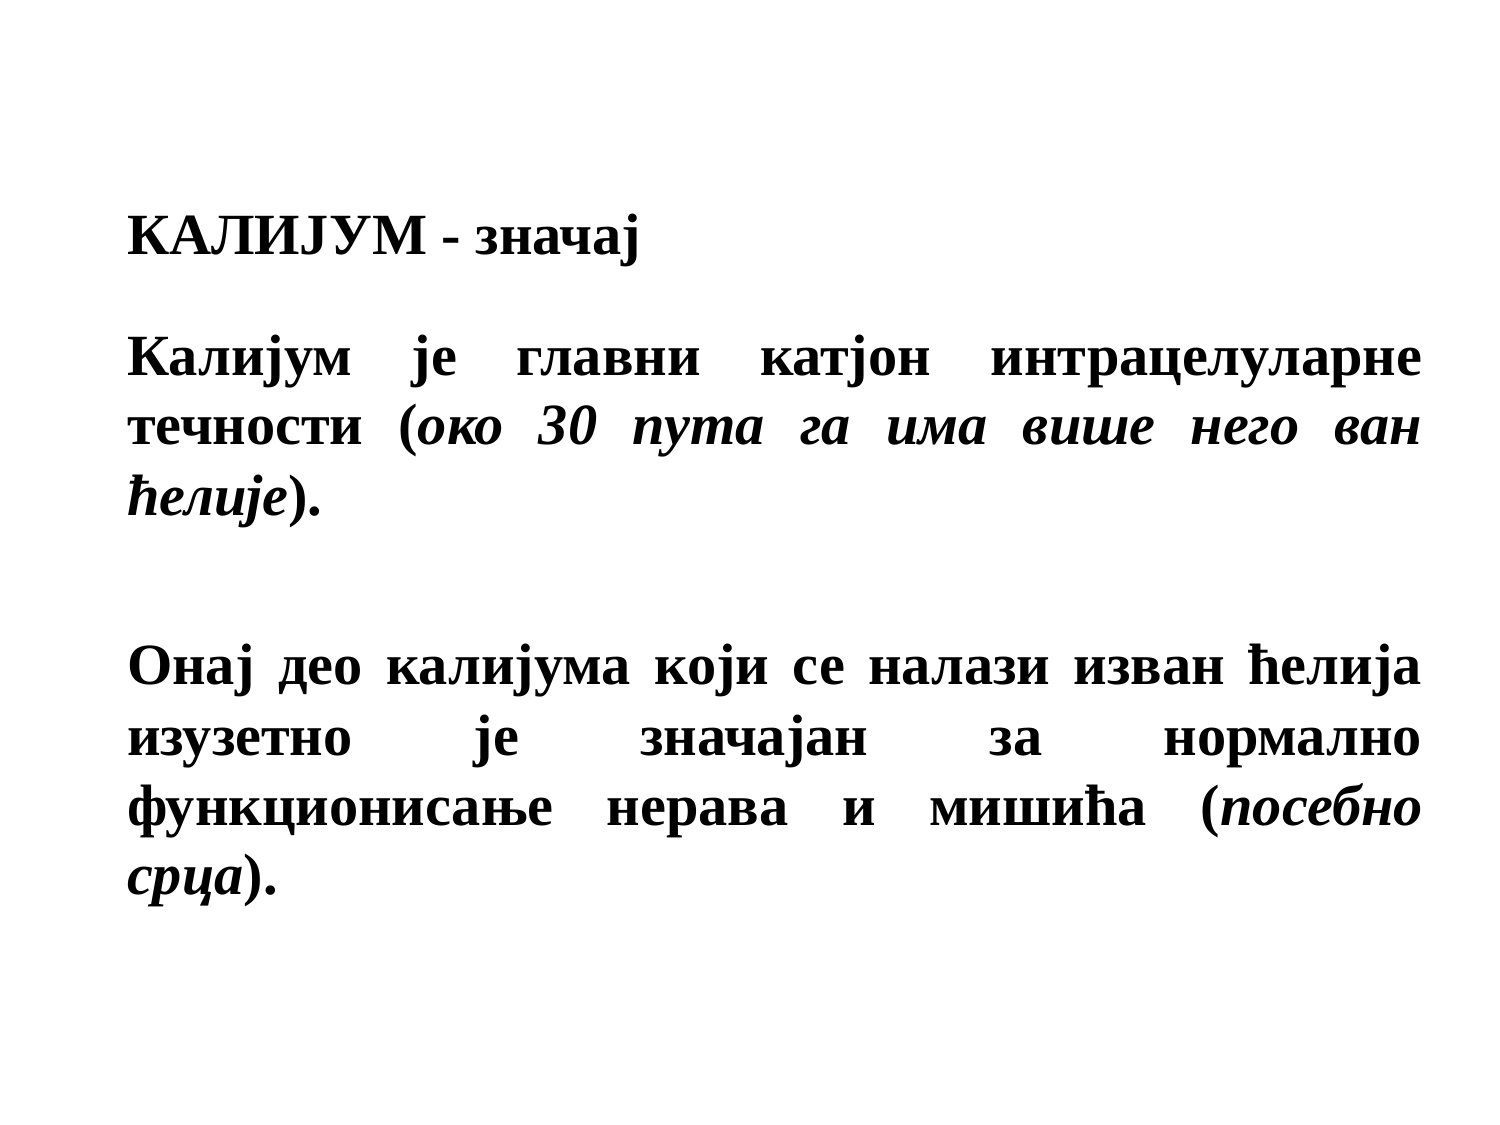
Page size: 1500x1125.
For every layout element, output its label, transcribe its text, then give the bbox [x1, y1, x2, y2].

text_box КАЛИЈУМ - значај Калијум је главни катјон интрацелуларне течности (око 30 пута га има више него ван ћелије). Онај део калијума који се налази изван ћелија изузетно је значајан за нормално функционисање нерава и мишића (посебно срца). [112, 189, 1438, 914]
